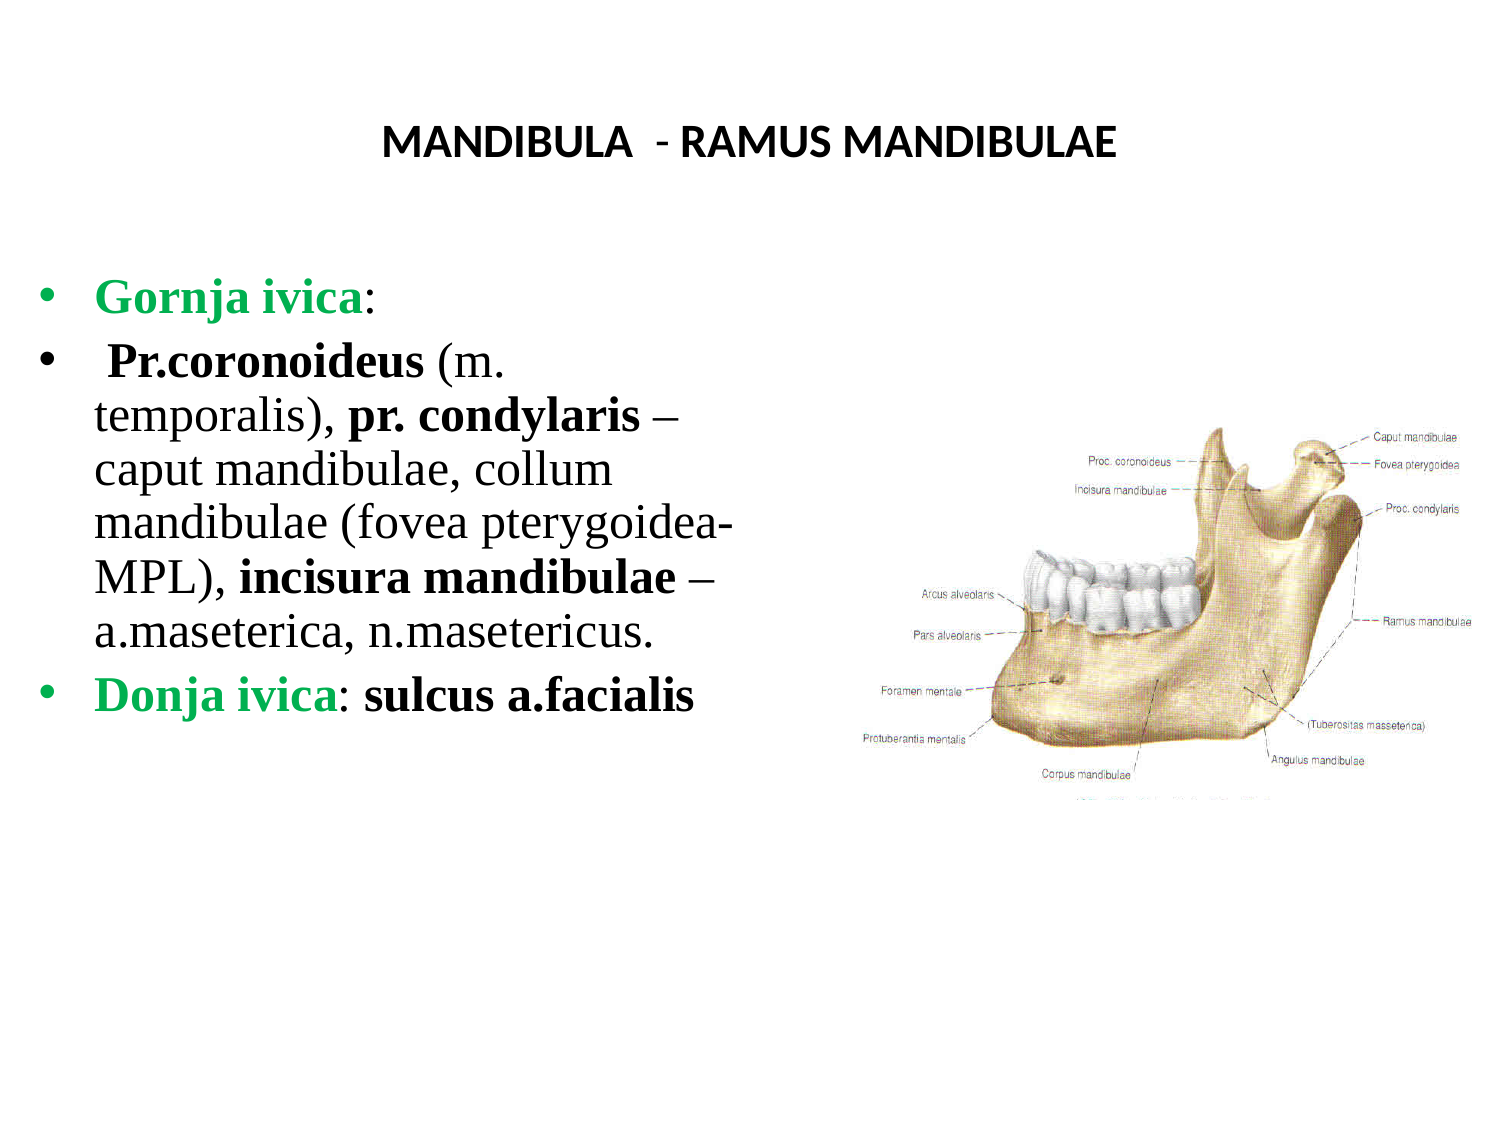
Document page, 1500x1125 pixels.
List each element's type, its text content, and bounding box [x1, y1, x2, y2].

title MANDIBULA - RAMUS MANDIBULAE [75, 45, 1425, 233]
list Gornja ivica: Pr.coronoideus (m. temporalis), pr. condylaris – caput mandibulae, collum mandibulae (fovea pterygoidea-MPL), incisura mandibulae – a.maseterica, n.masetericus. Donja ivica: sulcus a.facialis [23, 262, 774, 1005]
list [837, 421, 1500, 801]
